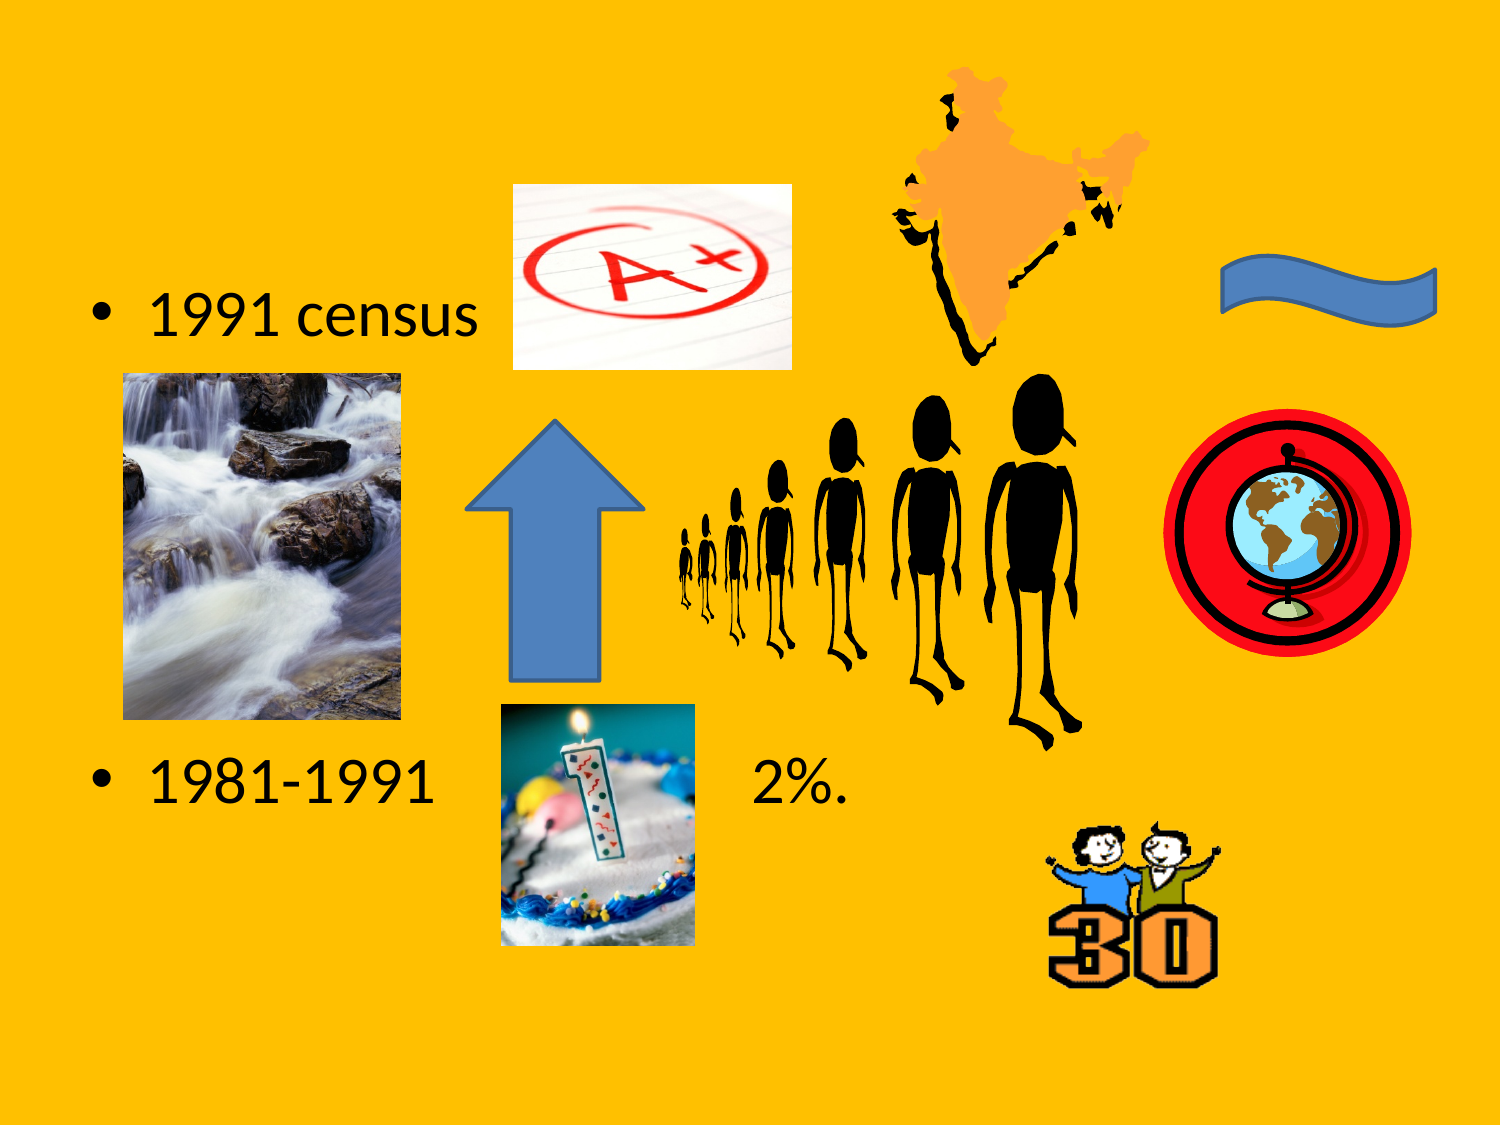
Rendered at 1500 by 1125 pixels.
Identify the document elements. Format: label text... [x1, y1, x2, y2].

picture [501, 373, 1083, 946]
picture [1163, 408, 1412, 658]
text_box [464, 418, 646, 683]
picture [513, 184, 792, 370]
picture [1033, 810, 1234, 1011]
picture [123, 373, 401, 720]
picture [891, 66, 1151, 367]
list 1991 census 1981-1991 2%. [75, 262, 1425, 1005]
text_box [1220, 253, 1438, 328]
